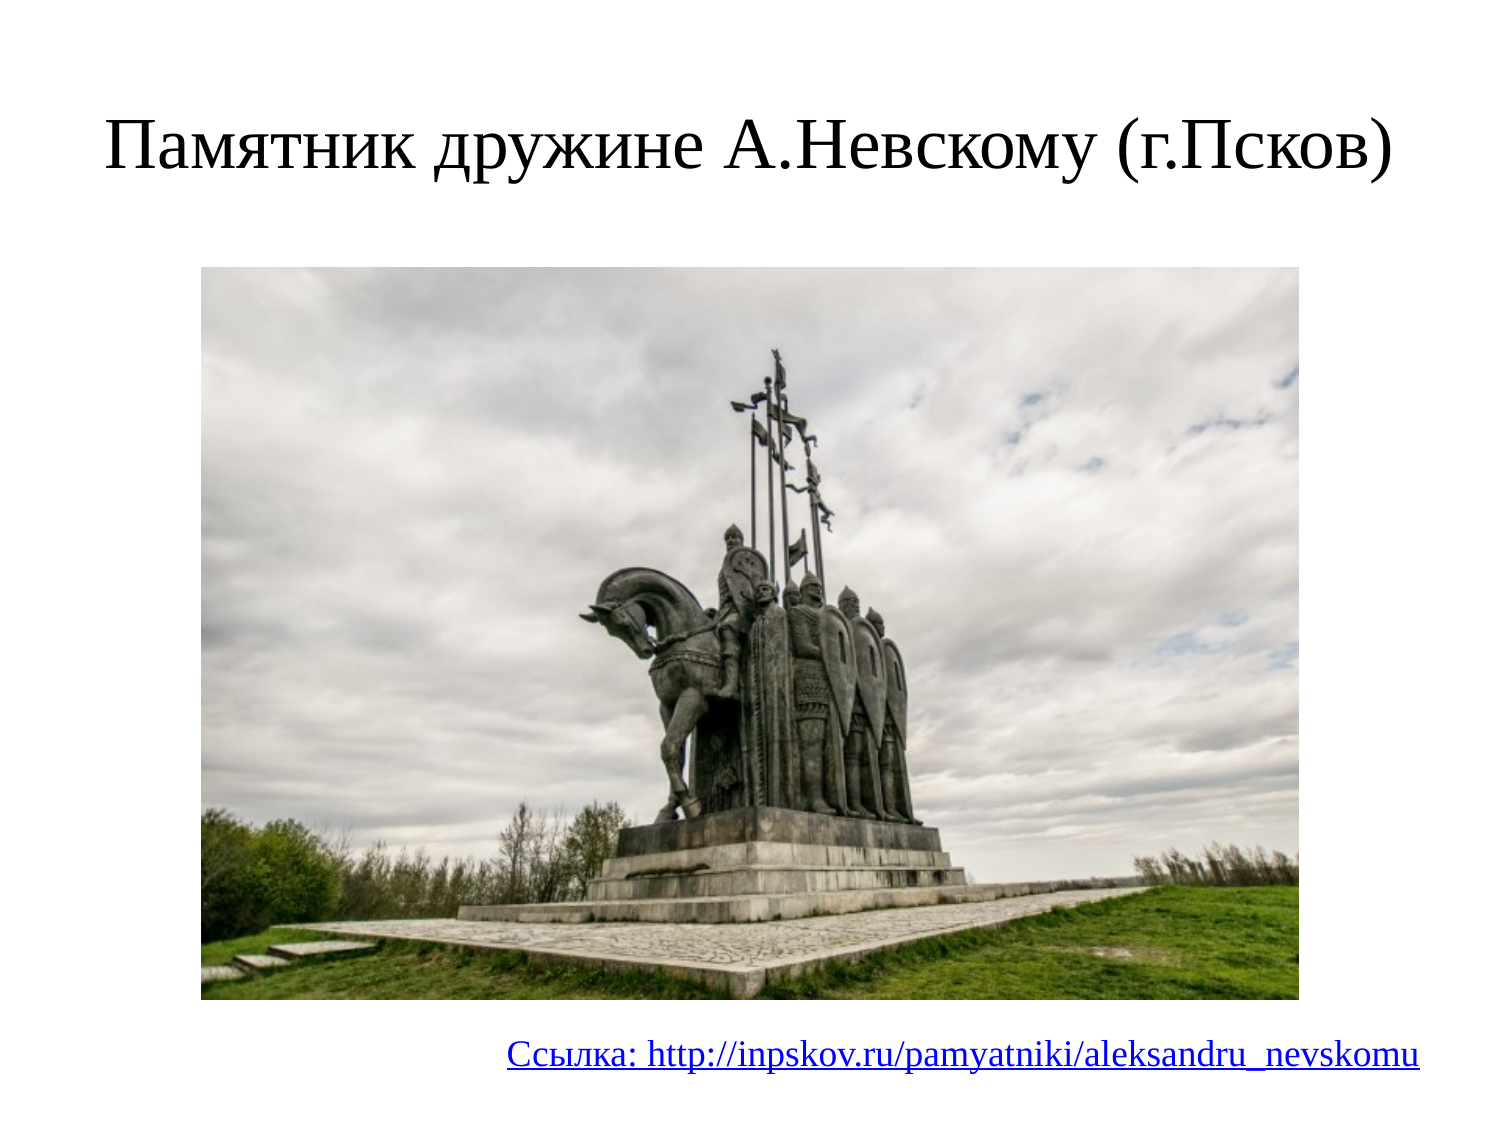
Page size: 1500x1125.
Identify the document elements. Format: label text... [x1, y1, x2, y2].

text_box Ссылка: http://inpskov.ru/pamyatniki/aleksandru_nevskomu [375, 751, 1436, 1125]
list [201, 266, 1299, 1000]
title Памятник дружине А.Невскому (г.Псков) [75, 45, 1425, 233]
